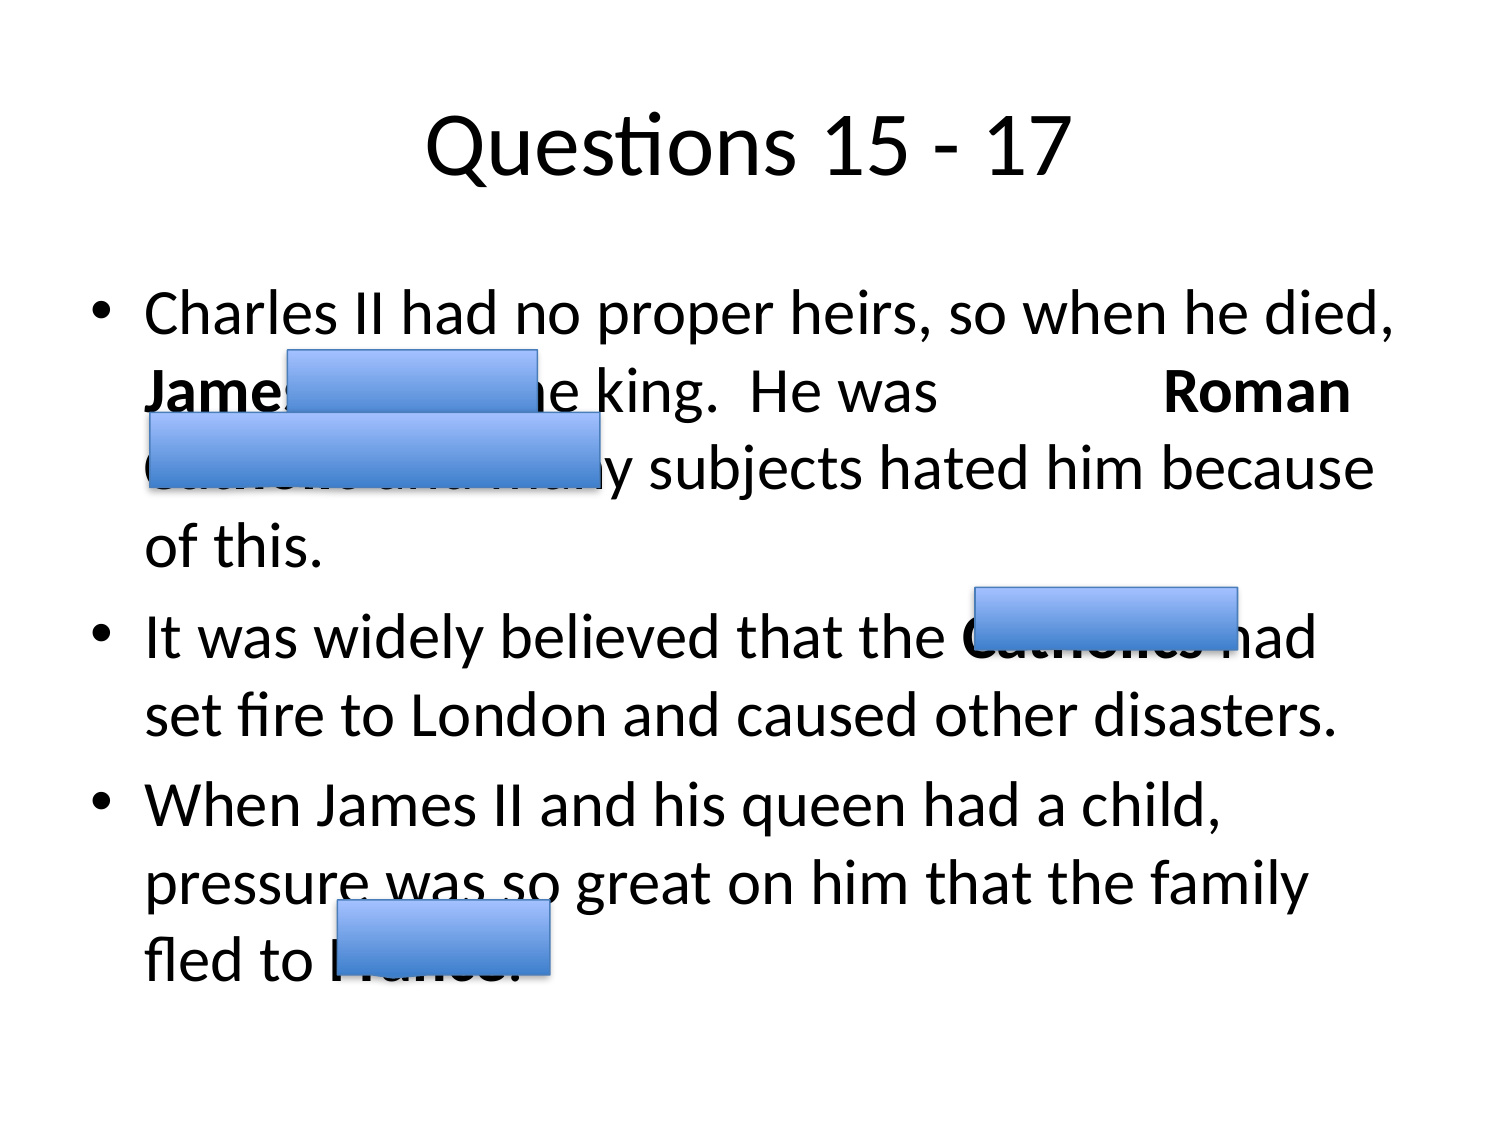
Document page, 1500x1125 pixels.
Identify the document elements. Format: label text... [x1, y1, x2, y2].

text_box [149, 411, 601, 489]
text_box [974, 586, 1239, 651]
text_box [286, 349, 539, 410]
title Questions 15 - 17 [75, 45, 1425, 233]
text_box [336, 899, 551, 979]
list Charles II had no proper heirs, so when he died, James II became king. He was Roman Catholic and many subjects hated him because of this. It was widely believed that the Catholics had set fire to London and caused other disasters. When James II and his queen had a child, pressure was so great on him that the family fled to France. [75, 262, 1425, 1005]
